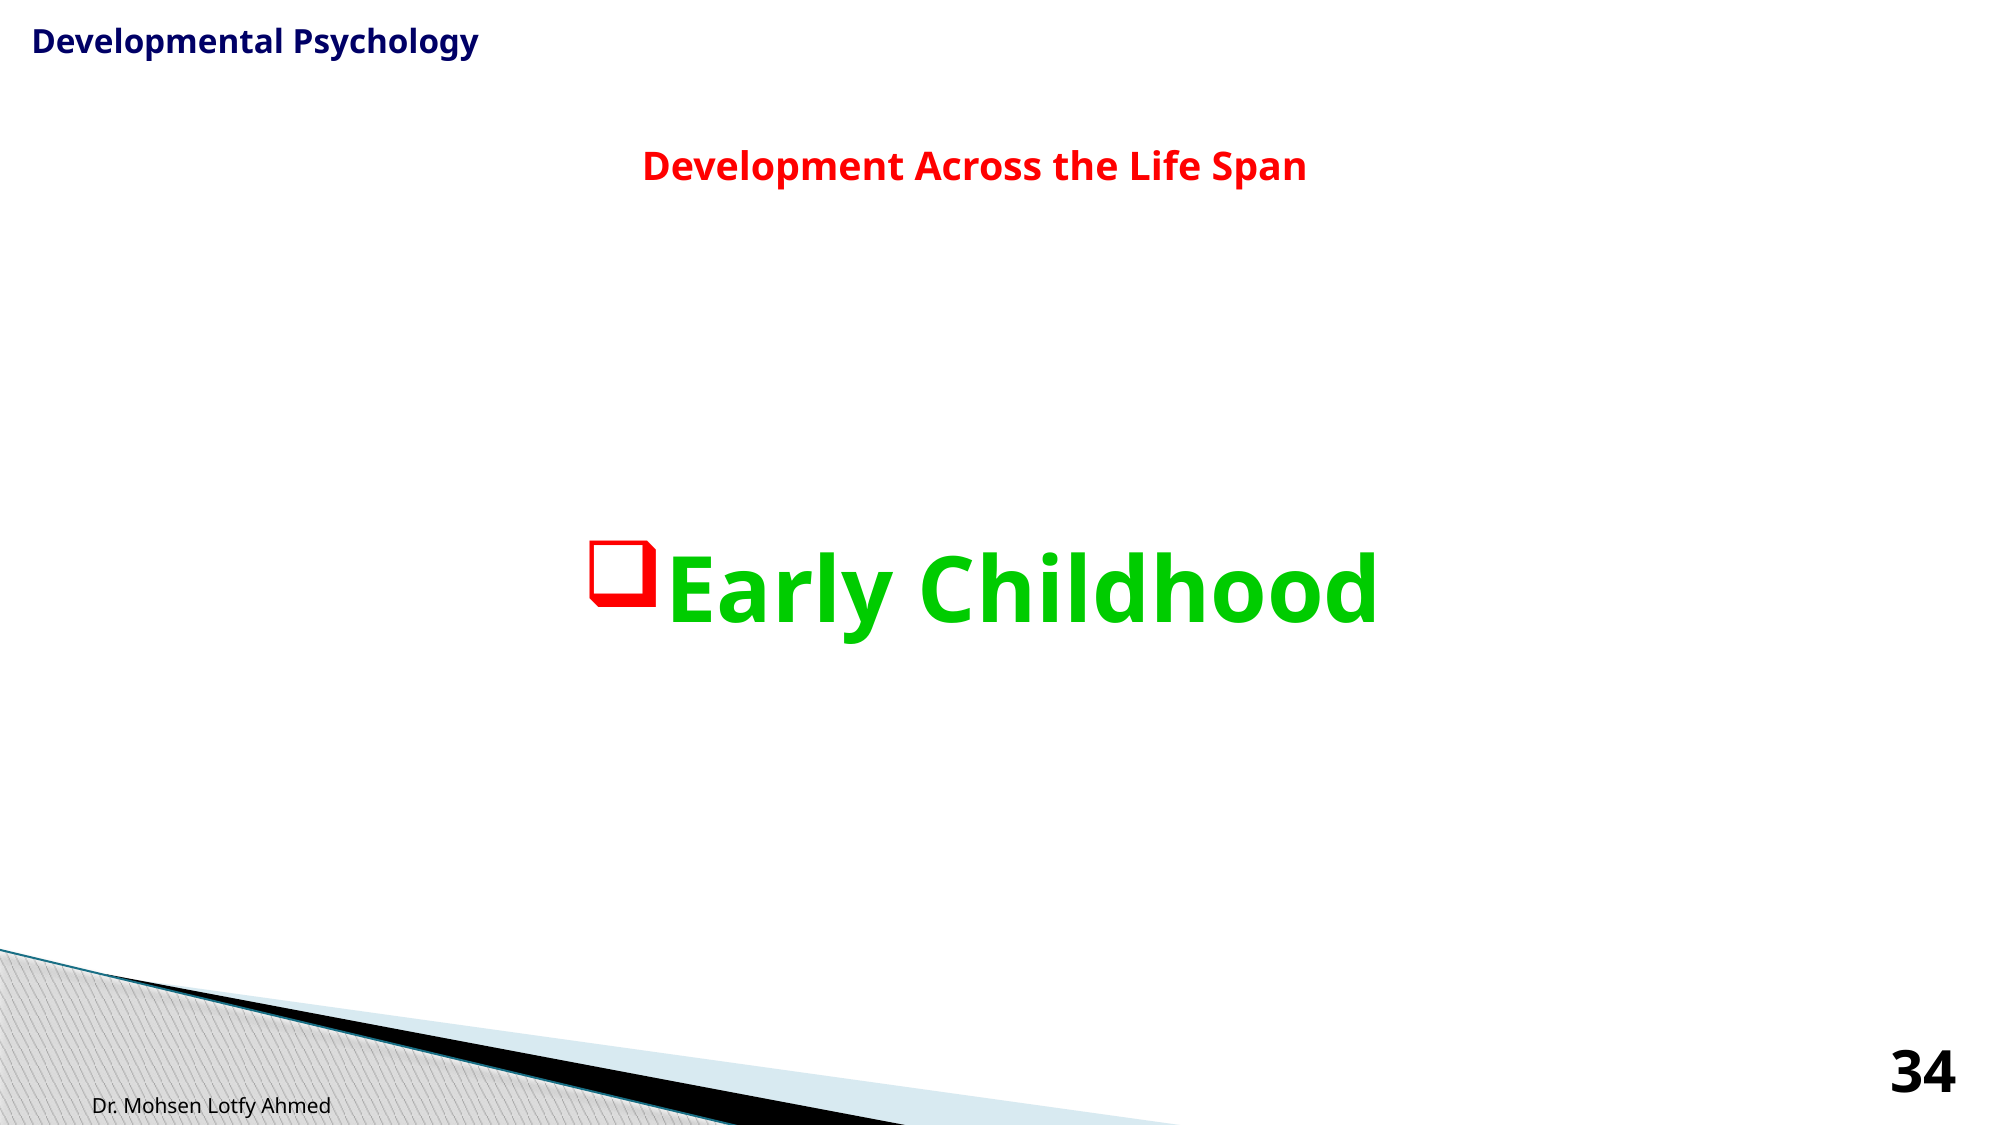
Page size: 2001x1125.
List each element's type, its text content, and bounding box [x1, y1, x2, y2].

list Early Childhood [344, 369, 1557, 858]
footer Dr. Mohsen Lotfy Ahmed [0, 1065, 347, 1125]
slide_number 34 [1829, 1024, 1972, 1112]
text_box Developmental Psychology [16, 12, 767, 68]
title Development Across the Life Span [124, 85, 1825, 244]
